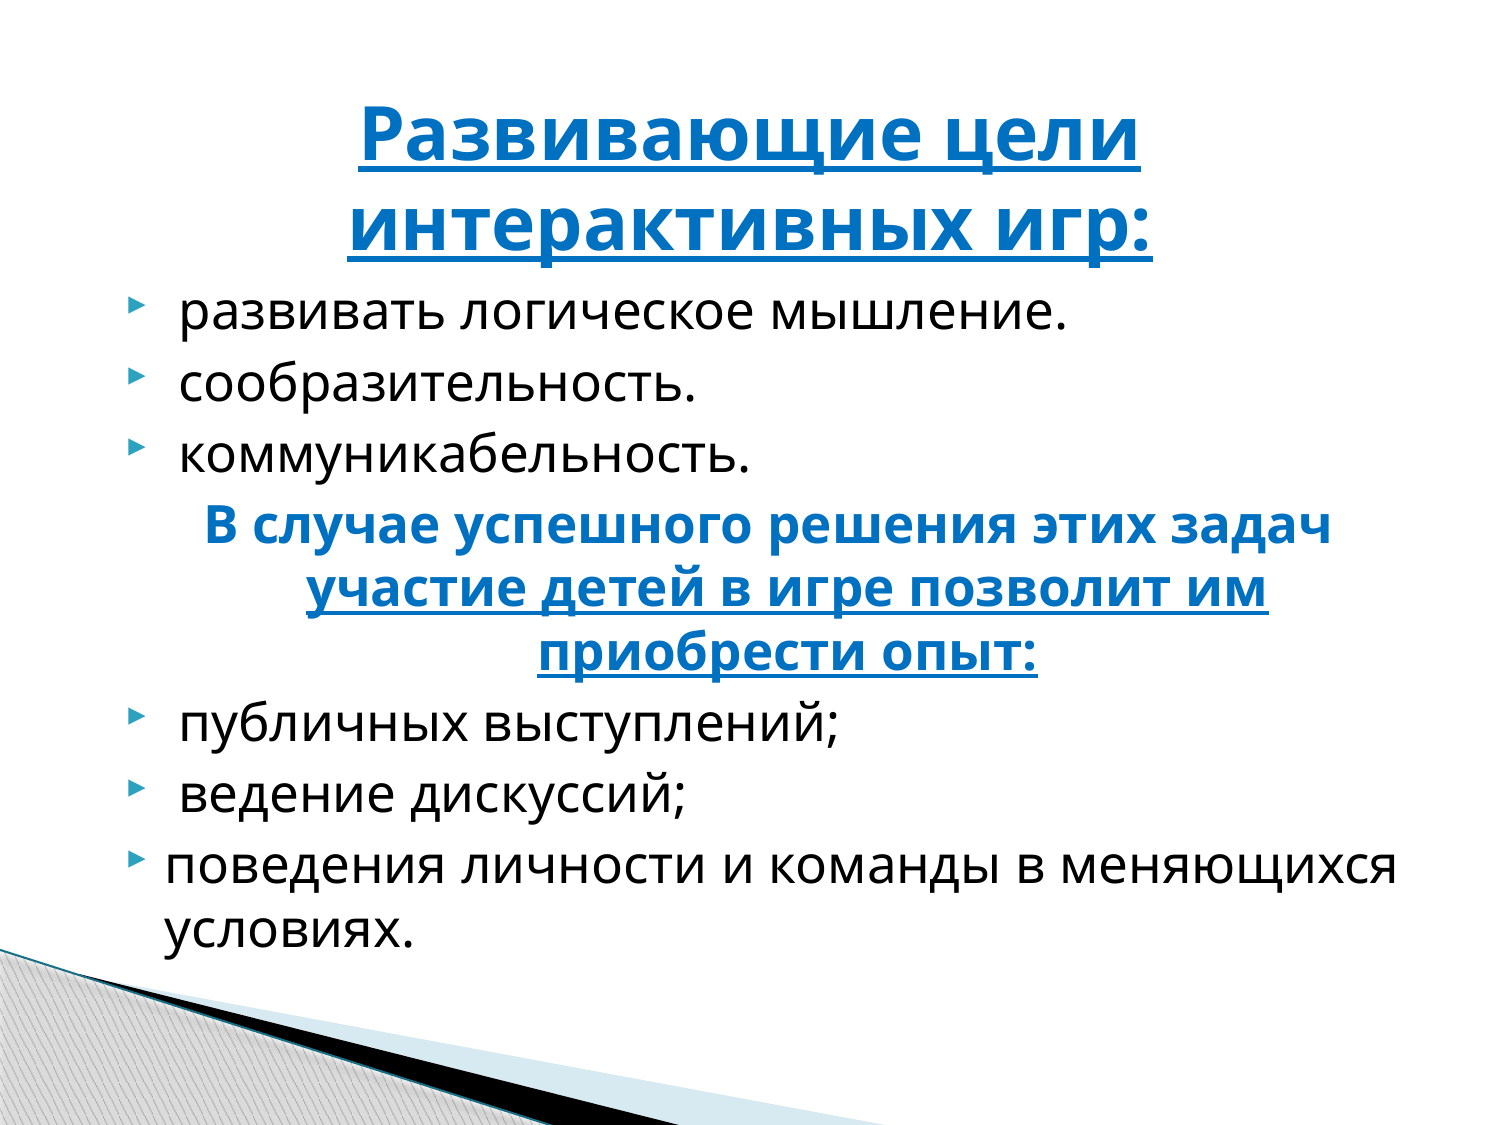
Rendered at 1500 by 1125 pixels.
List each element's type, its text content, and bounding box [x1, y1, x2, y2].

title Развивающие цели интерактивных игр: [75, 70, 1425, 282]
list развивать логическое мышление. сообразительность. коммуникабельность. В случае успешного решения этих задач участие детей в игре позволит им приобрести опыт: публичных выступлений; ведение дискуссий; поведения личности и команды в меняющихся условиях. [93, 282, 1425, 973]
